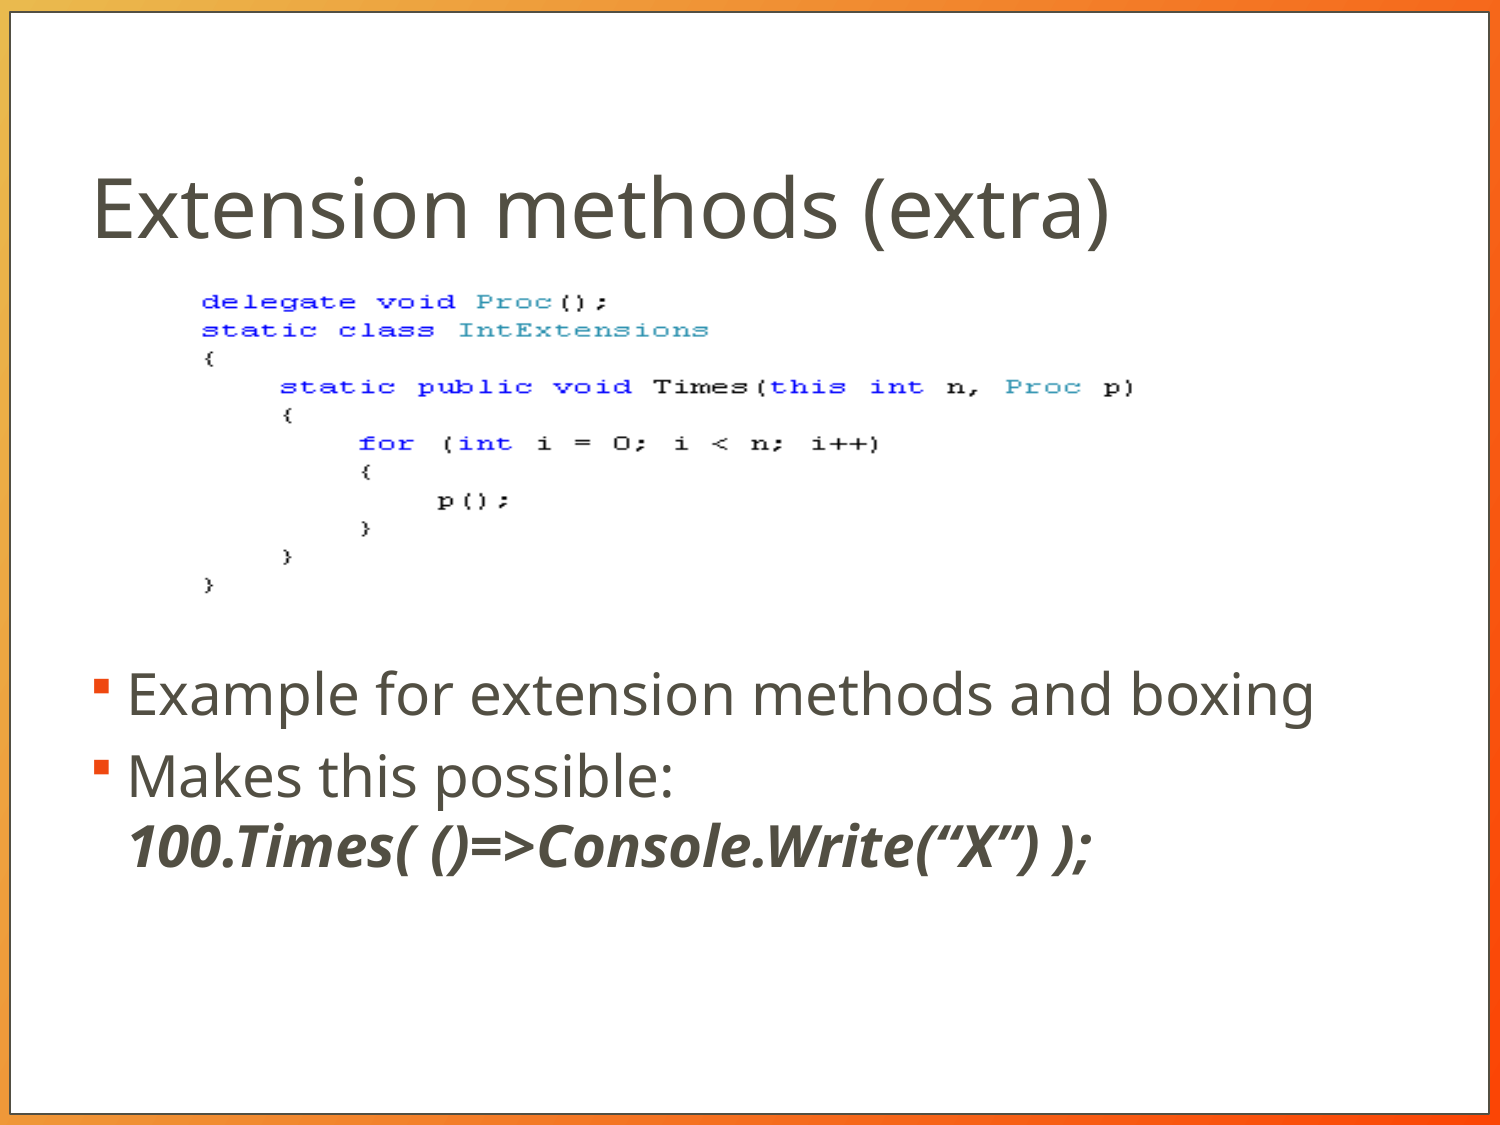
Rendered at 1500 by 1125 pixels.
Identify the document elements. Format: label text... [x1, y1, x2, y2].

list Example for extension methods and boxing Makes this possible: 100.Times( ()=>Console.Write(“X”) ); [75, 650, 1400, 1050]
picture [162, 287, 1181, 601]
title Extension methods (extra) [75, 75, 1425, 263]
